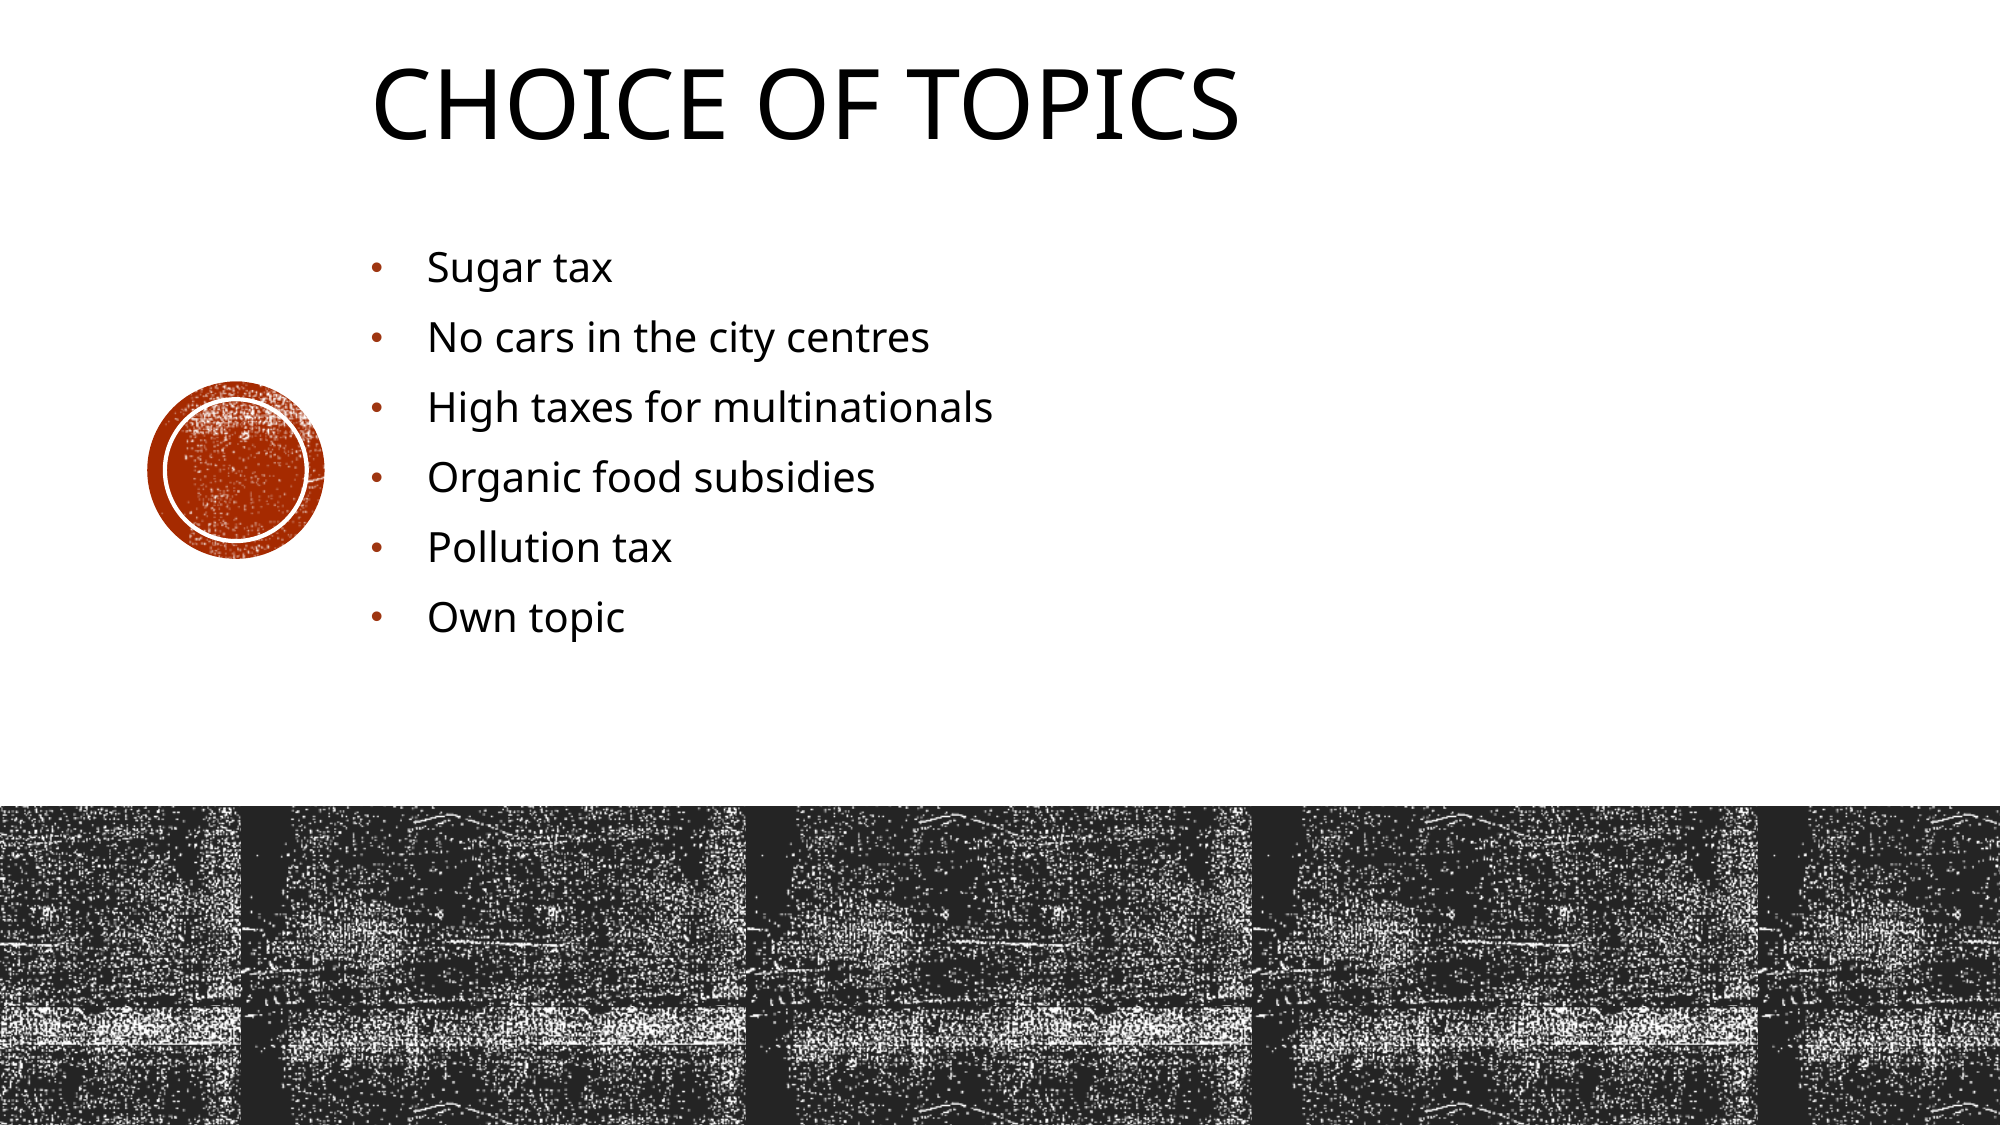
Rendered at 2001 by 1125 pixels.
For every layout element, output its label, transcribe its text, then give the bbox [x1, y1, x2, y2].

text_box Sugar tax No cars in the city centres High taxes for multinationals Organic food subsidies Pollution tax Own topic [355, 239, 1950, 750]
title Choice of topics [355, 56, 1927, 166]
